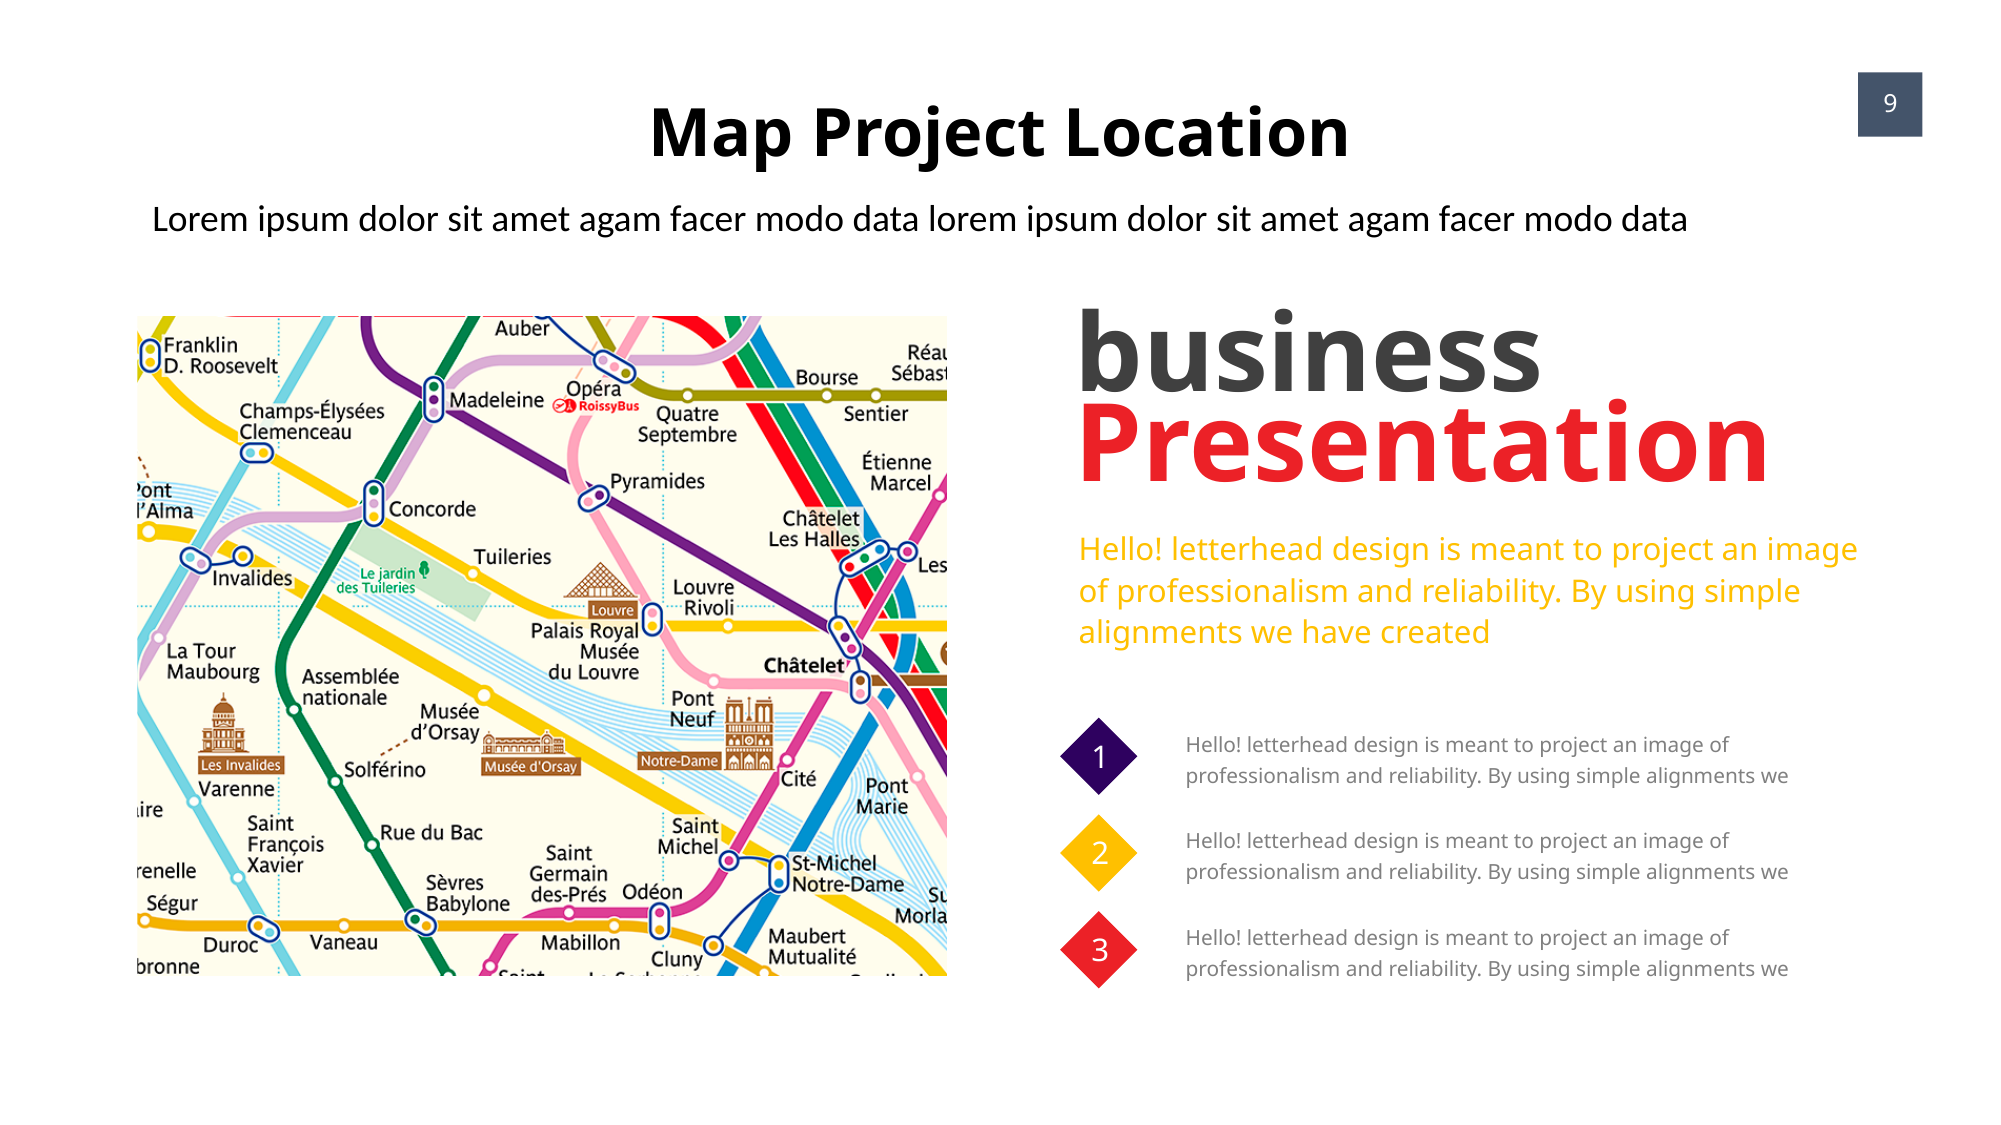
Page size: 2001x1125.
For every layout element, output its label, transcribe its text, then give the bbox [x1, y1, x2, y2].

text_box Hello! letterhead design is meant to project an image of professionalism and reliability. By using simple alignments we [1185, 729, 1863, 783]
text_box Hello! letterhead design is meant to project an image of professionalism and reliability. By using simple alignments we [1185, 923, 1863, 977]
subtitle Lorem ipsum dolor sit amet agam facer modo data lorem ipsum dolor sit amet agam facer modo data [137, 186, 1863, 227]
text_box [1071, 728, 1127, 784]
title Map Project Location [137, 78, 1863, 186]
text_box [1071, 825, 1127, 881]
picture [137, 316, 947, 976]
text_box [1071, 922, 1127, 978]
slide_number 9 [1863, 78, 1927, 130]
text_box Hello! letterhead design is meant to project an image of professionalism and reliability. By using simple alignments we [1185, 826, 1863, 880]
text_box business Presentation [1060, 316, 1791, 511]
text_box Hello! letterhead design is meant to project an image of professionalism and reliability. By using simple alignments we have created [1078, 518, 1863, 657]
